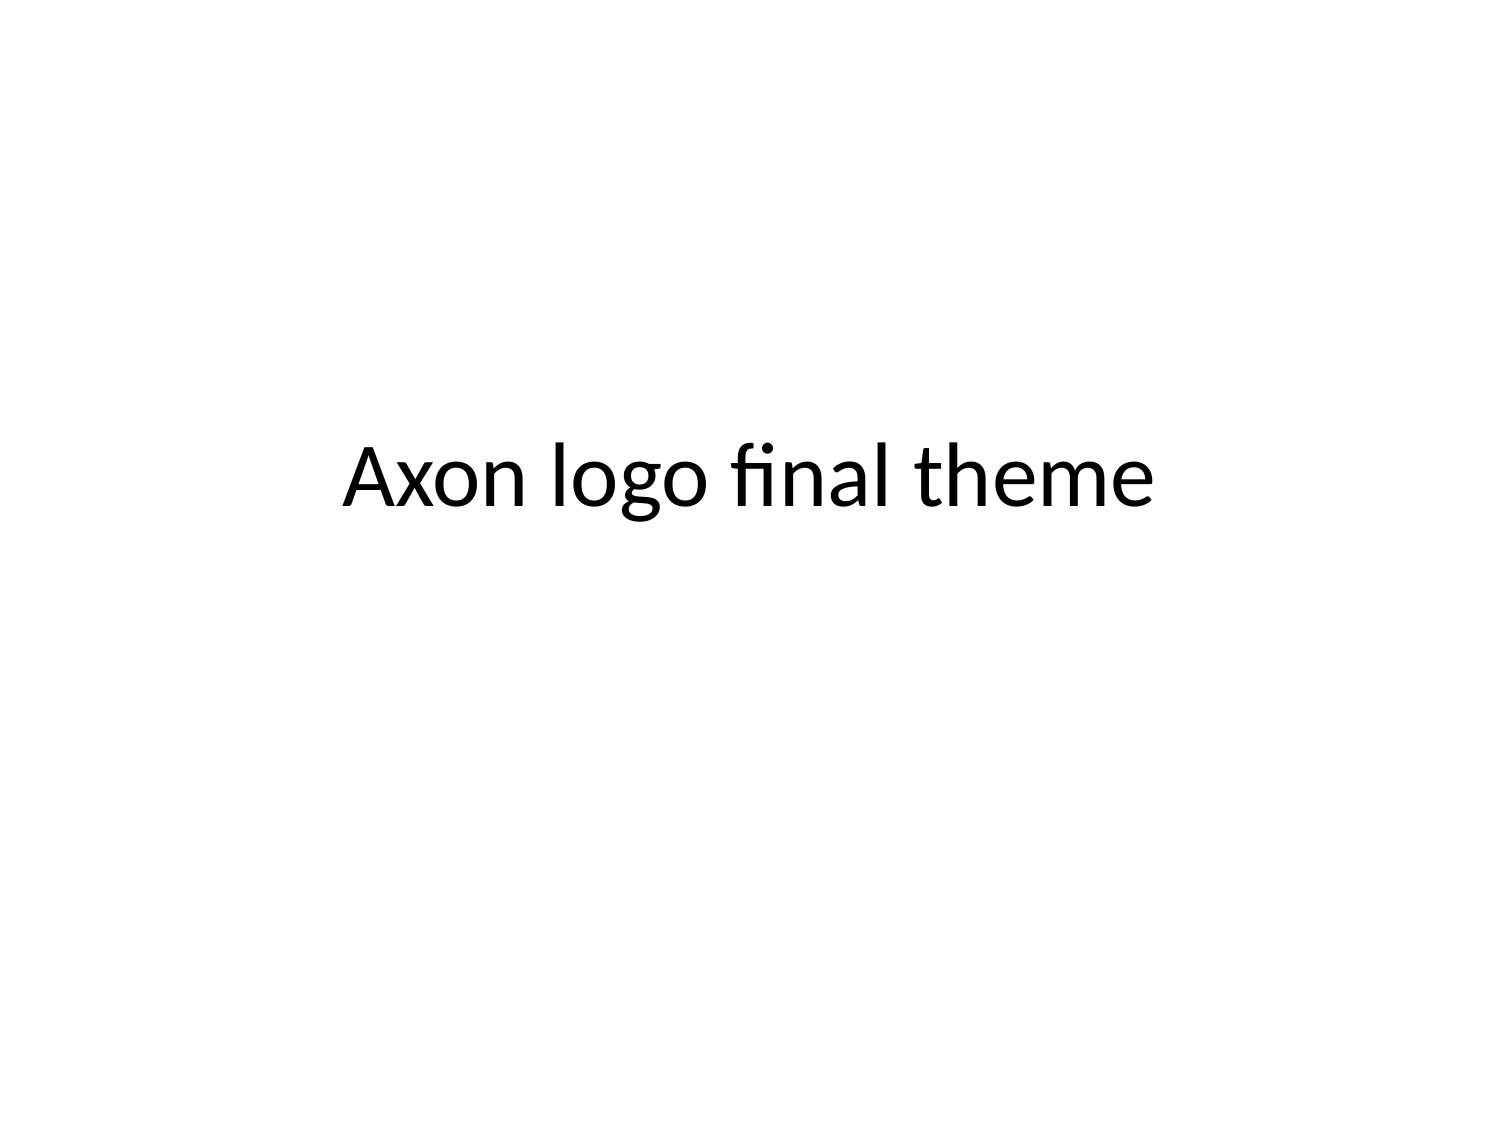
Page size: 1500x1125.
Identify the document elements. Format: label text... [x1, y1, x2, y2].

title Axon logo final theme [112, 349, 1388, 591]
